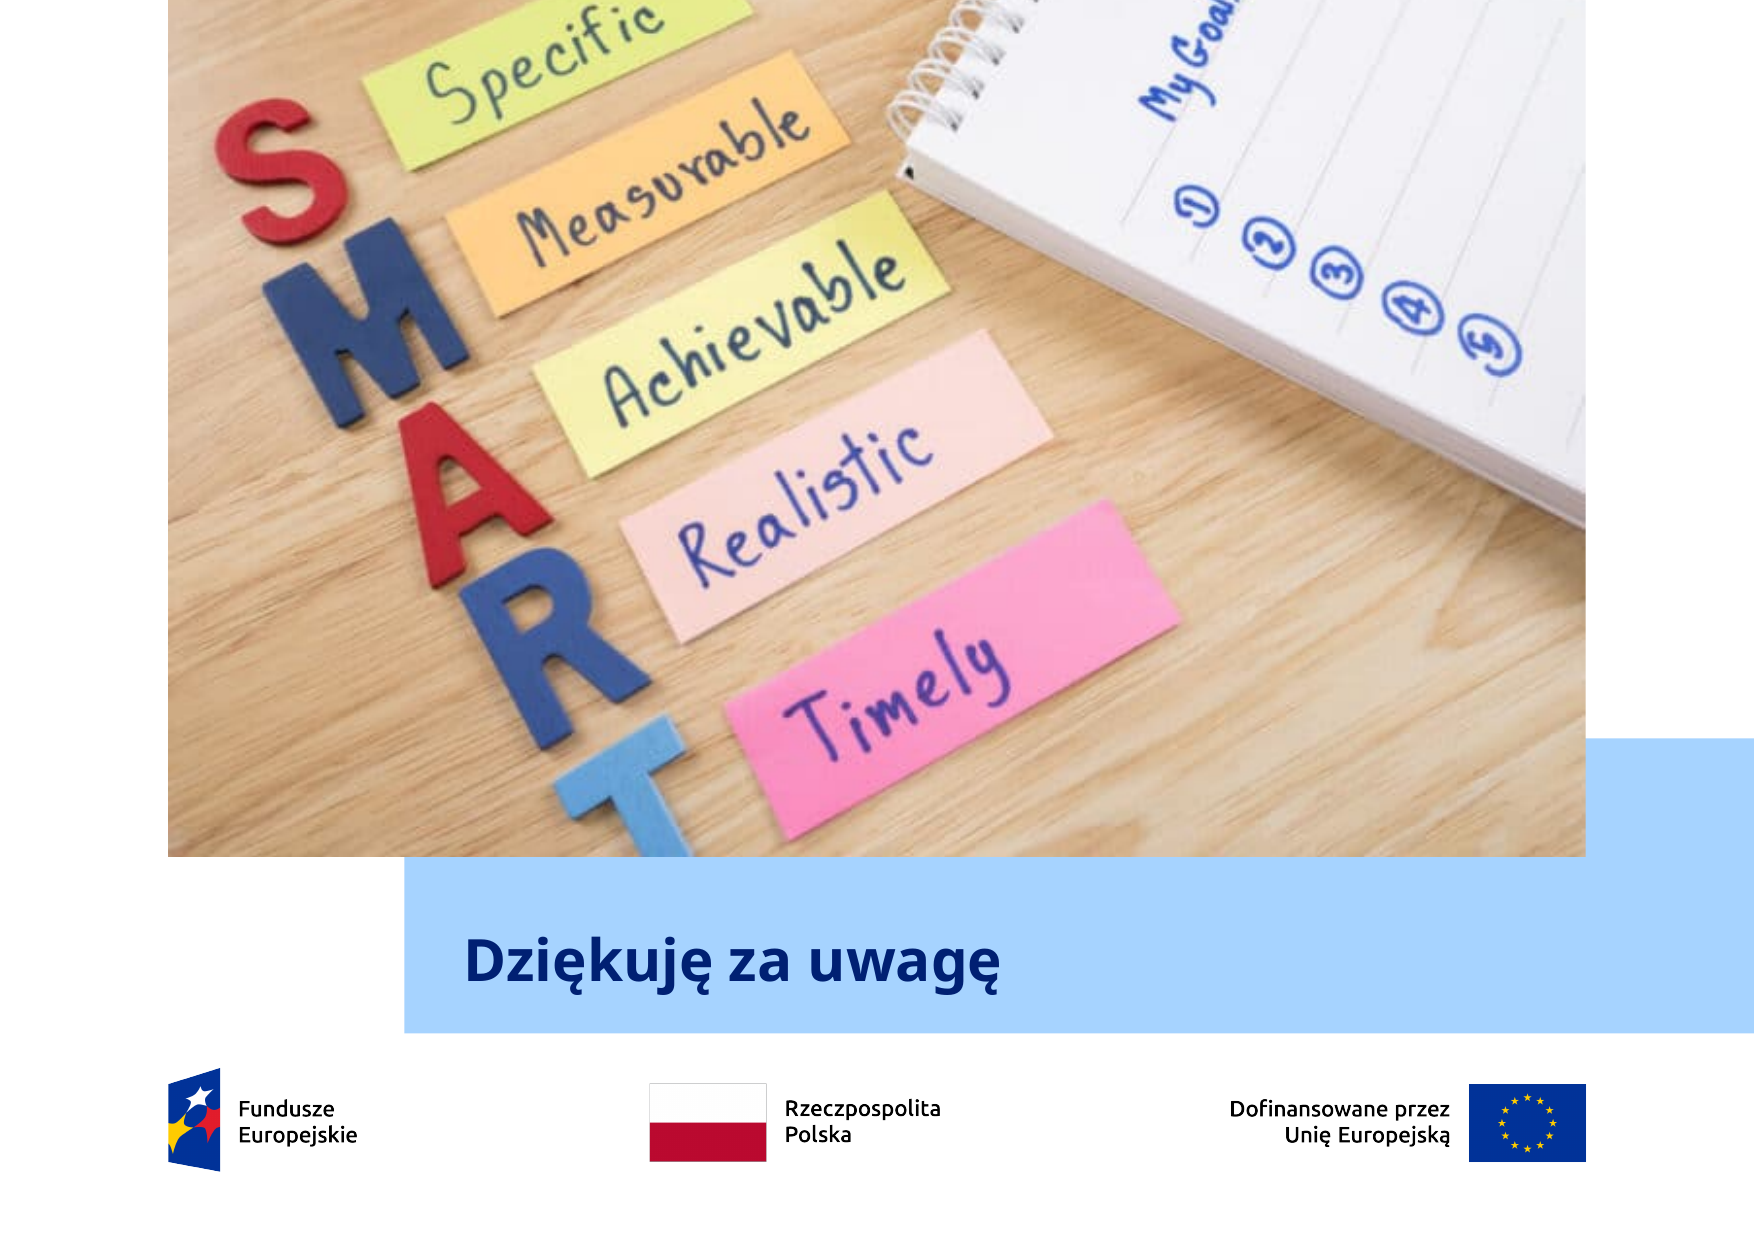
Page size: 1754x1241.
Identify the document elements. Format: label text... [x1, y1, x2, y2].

picture [610, 1044, 979, 1201]
picture [168, 0, 1586, 857]
title Dziękuję za uwagę [463, 917, 1704, 1034]
picture [129, 1045, 396, 1201]
picture [1192, 1045, 1625, 1201]
